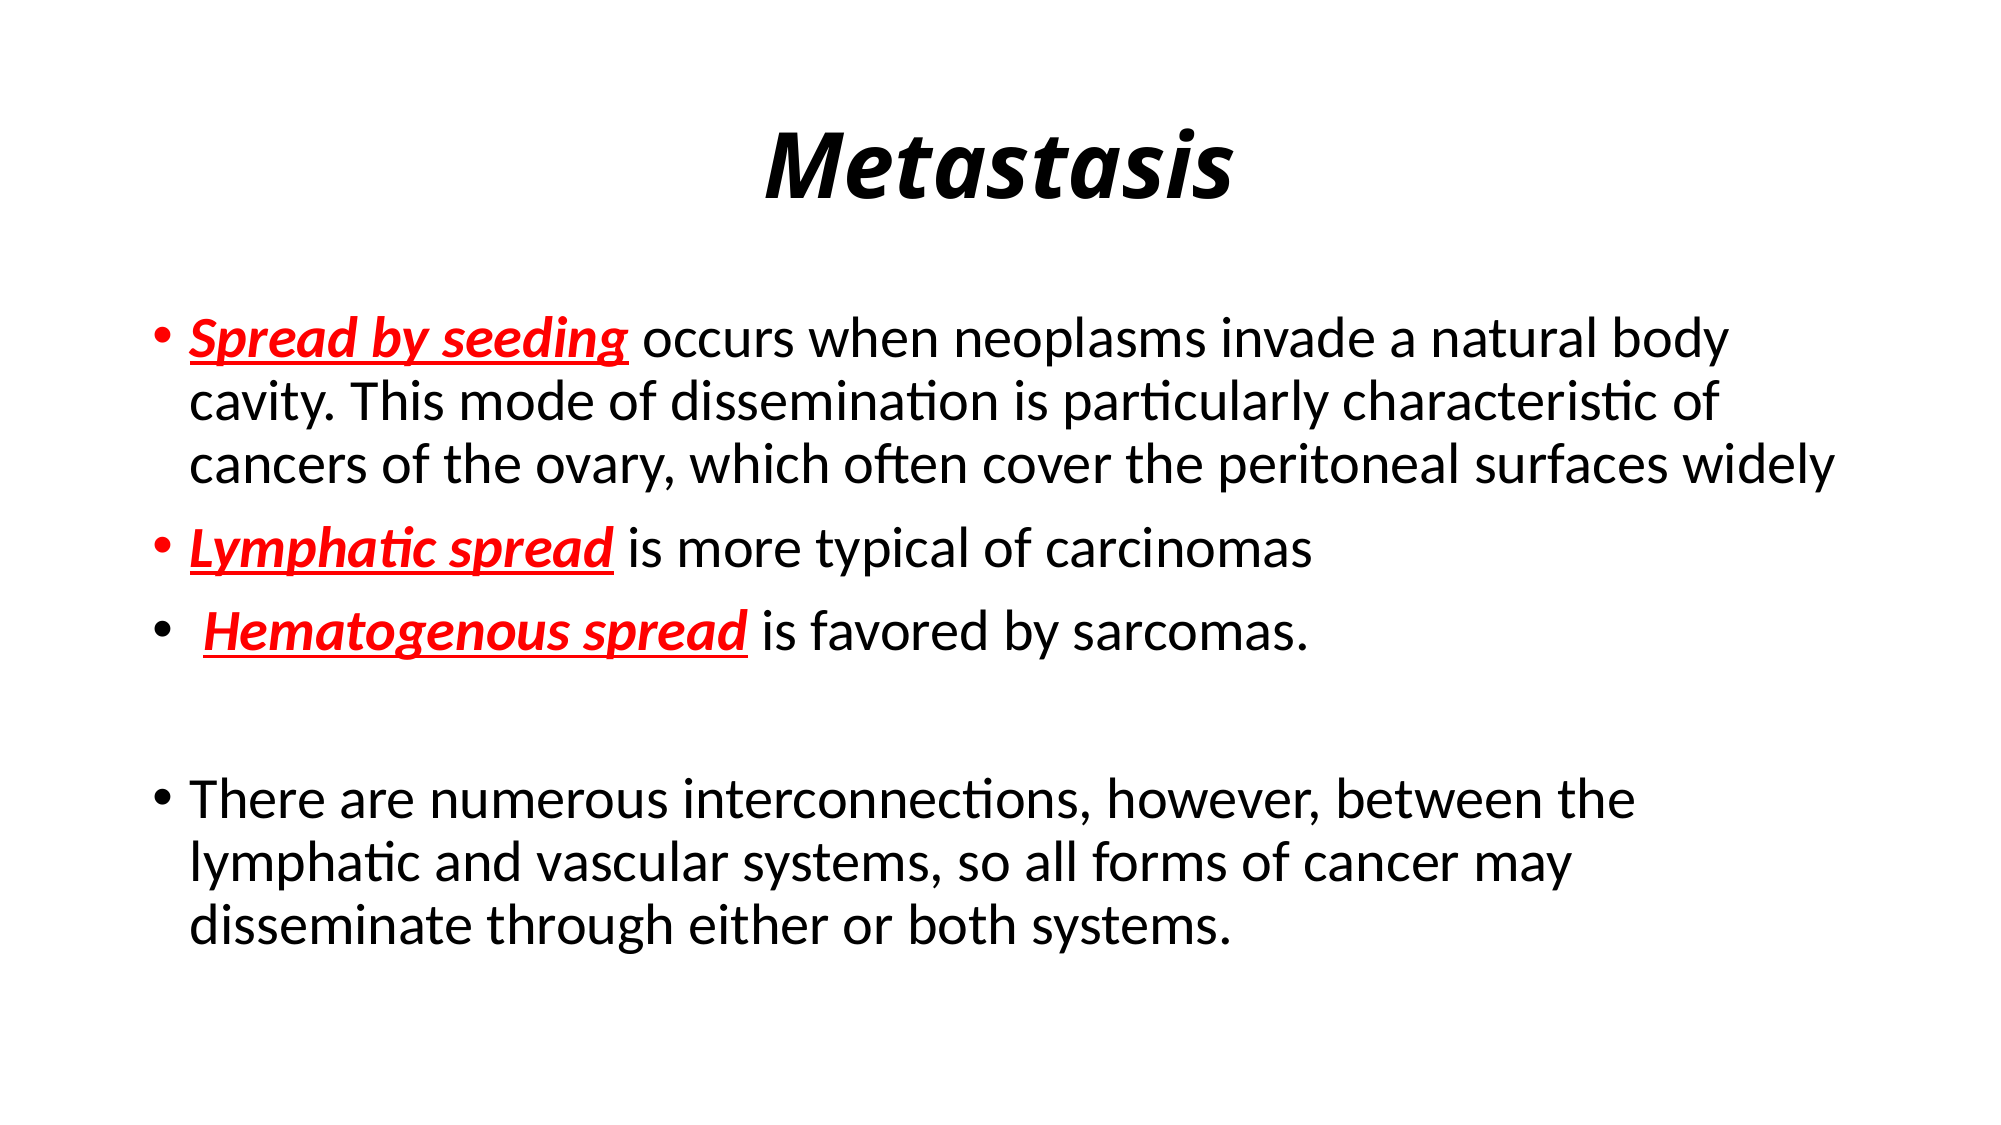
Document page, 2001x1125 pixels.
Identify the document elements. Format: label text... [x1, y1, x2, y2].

title Metastasis [137, 59, 1863, 278]
list Spread by seeding occurs when neoplasms invade a natural body cavity. This mode of dissemination is particularly characteristic of cancers of the ovary, which often cover the peritoneal surfaces widely Lymphatic spread is more typical of carcinomas Hematogenous spread is favored by sarcomas. There are numerous interconnections, however, between the lymphatic and vascular systems, so all forms of cancer may disseminate through either or both systems. [137, 299, 1863, 1014]
